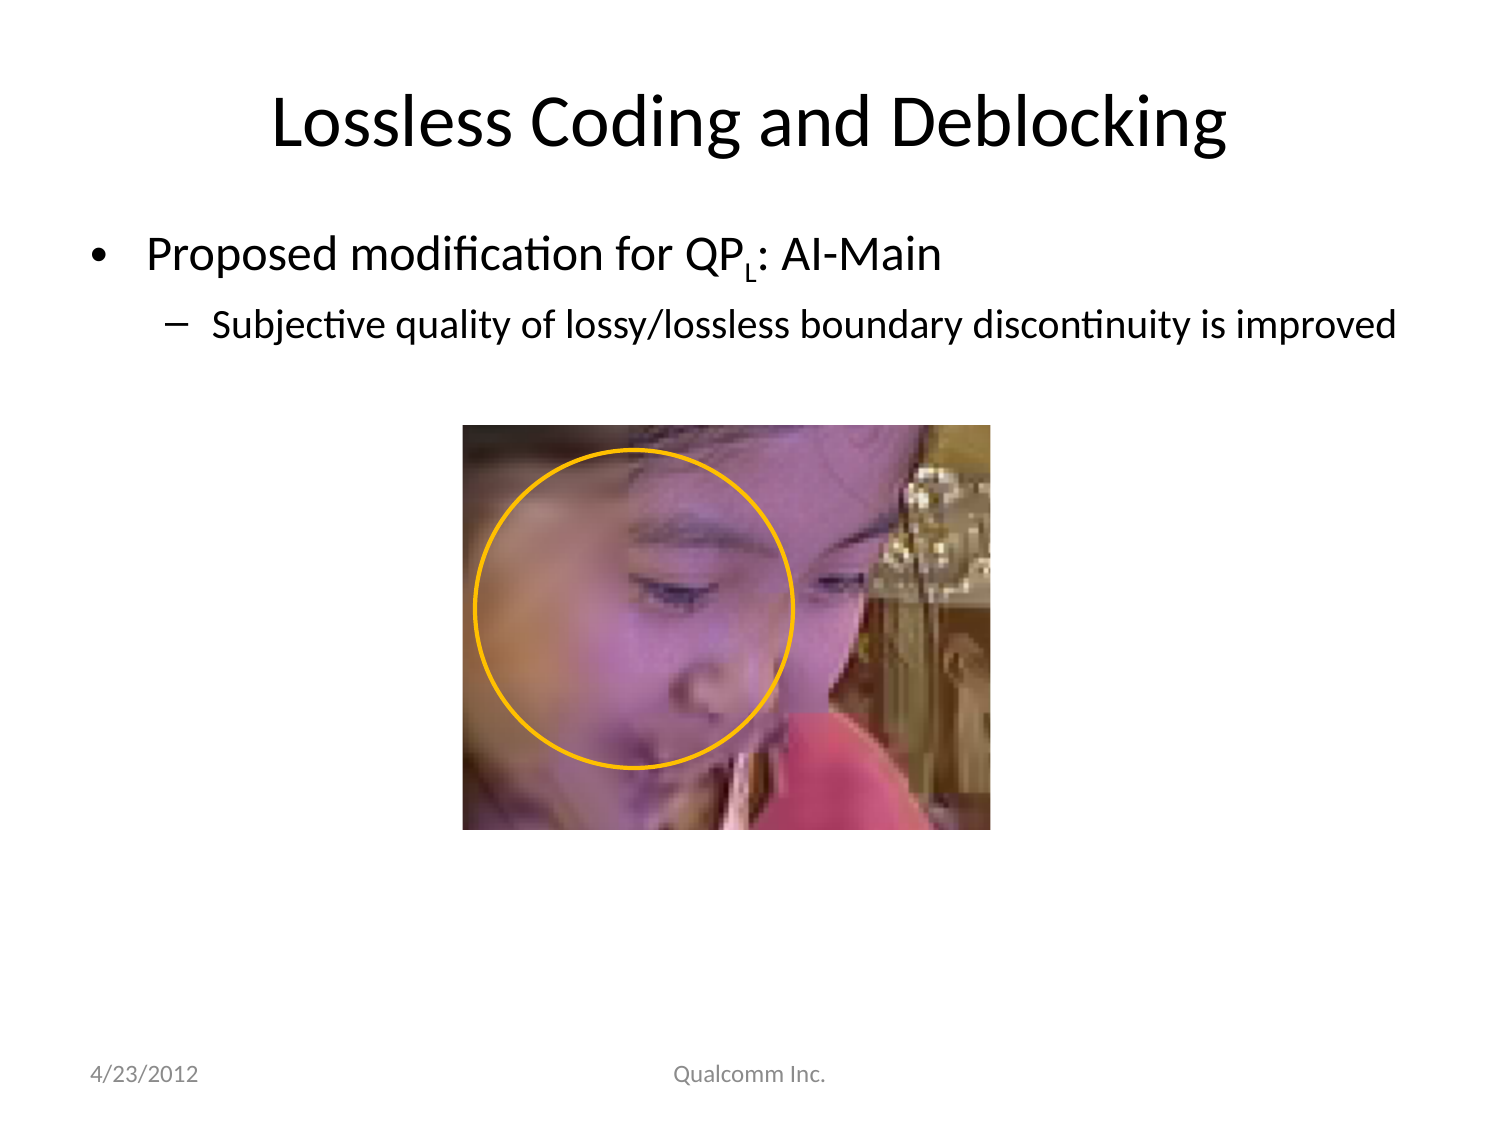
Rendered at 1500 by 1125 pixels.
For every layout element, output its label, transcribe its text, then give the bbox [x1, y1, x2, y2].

picture [462, 424, 991, 831]
title Lossless Coding and Deblocking [75, 45, 1425, 188]
footer Qualcomm Inc. [512, 1042, 988, 1103]
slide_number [75, 1042, 425, 1103]
list Proposed modification for QPL: AI-Main Subjective quality of lossy/lossless boundary discontinuity is improved [75, 212, 1425, 1005]
